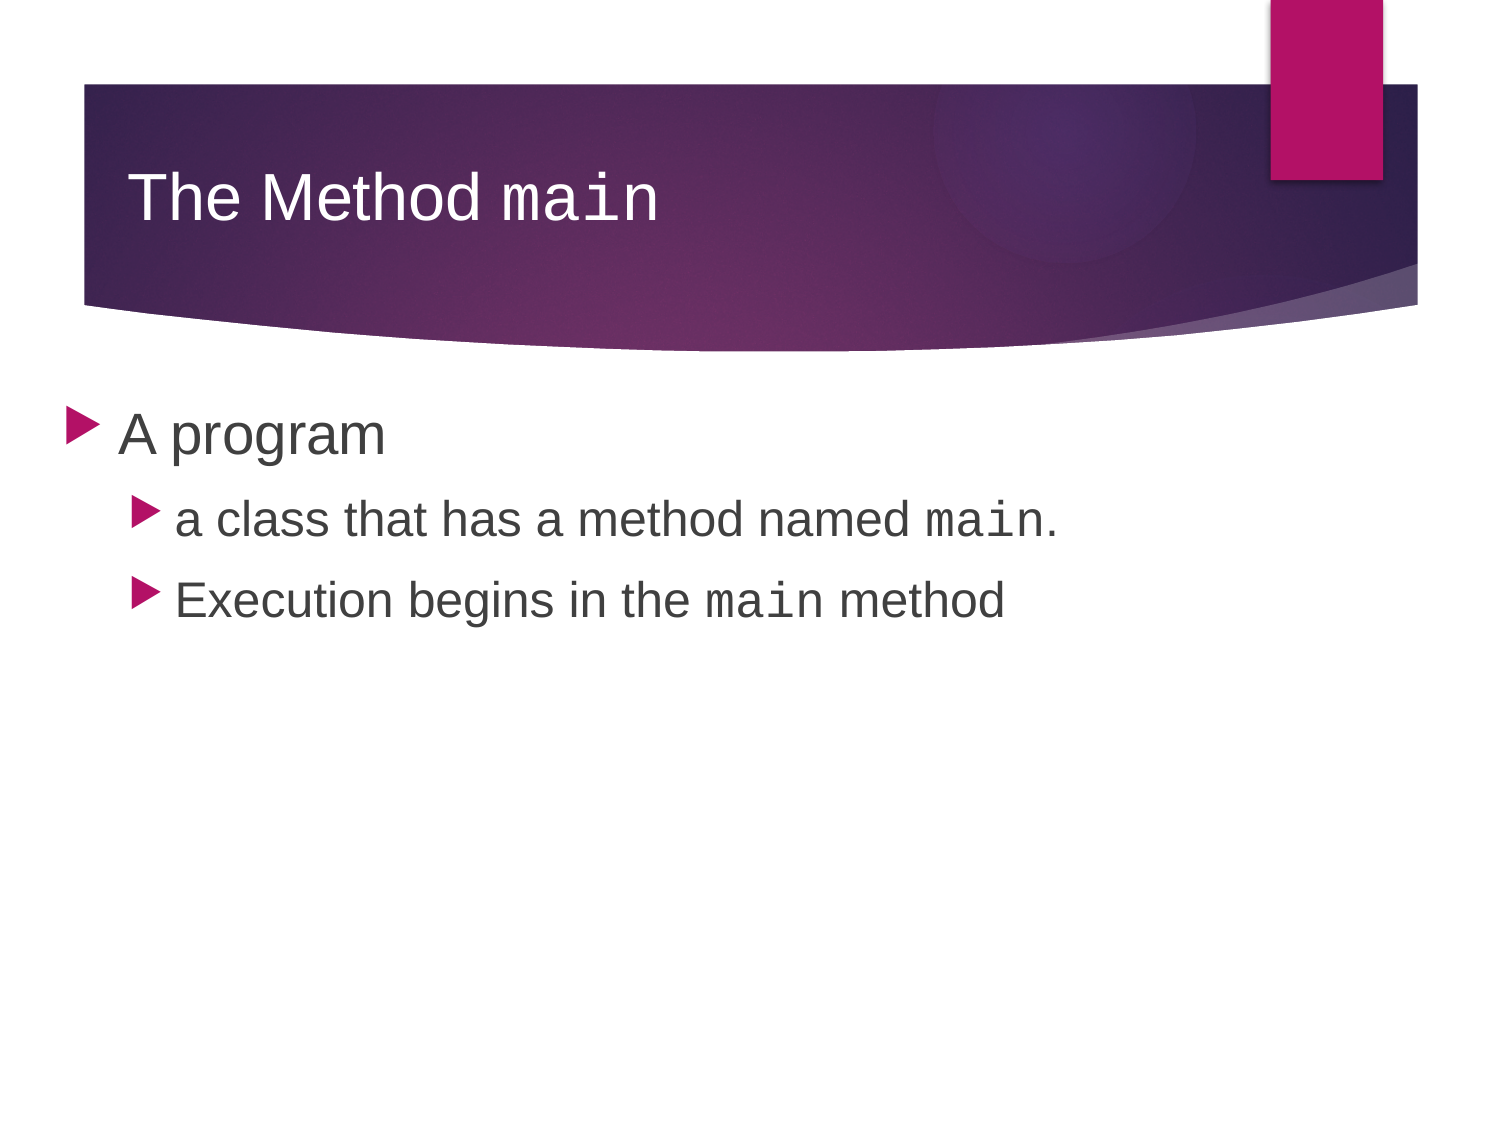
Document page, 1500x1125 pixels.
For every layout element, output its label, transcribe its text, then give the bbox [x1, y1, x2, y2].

title The Method main [112, 92, 1388, 296]
list A program a class that has a method named main. Execution begins in the main method [47, 388, 1388, 1042]
